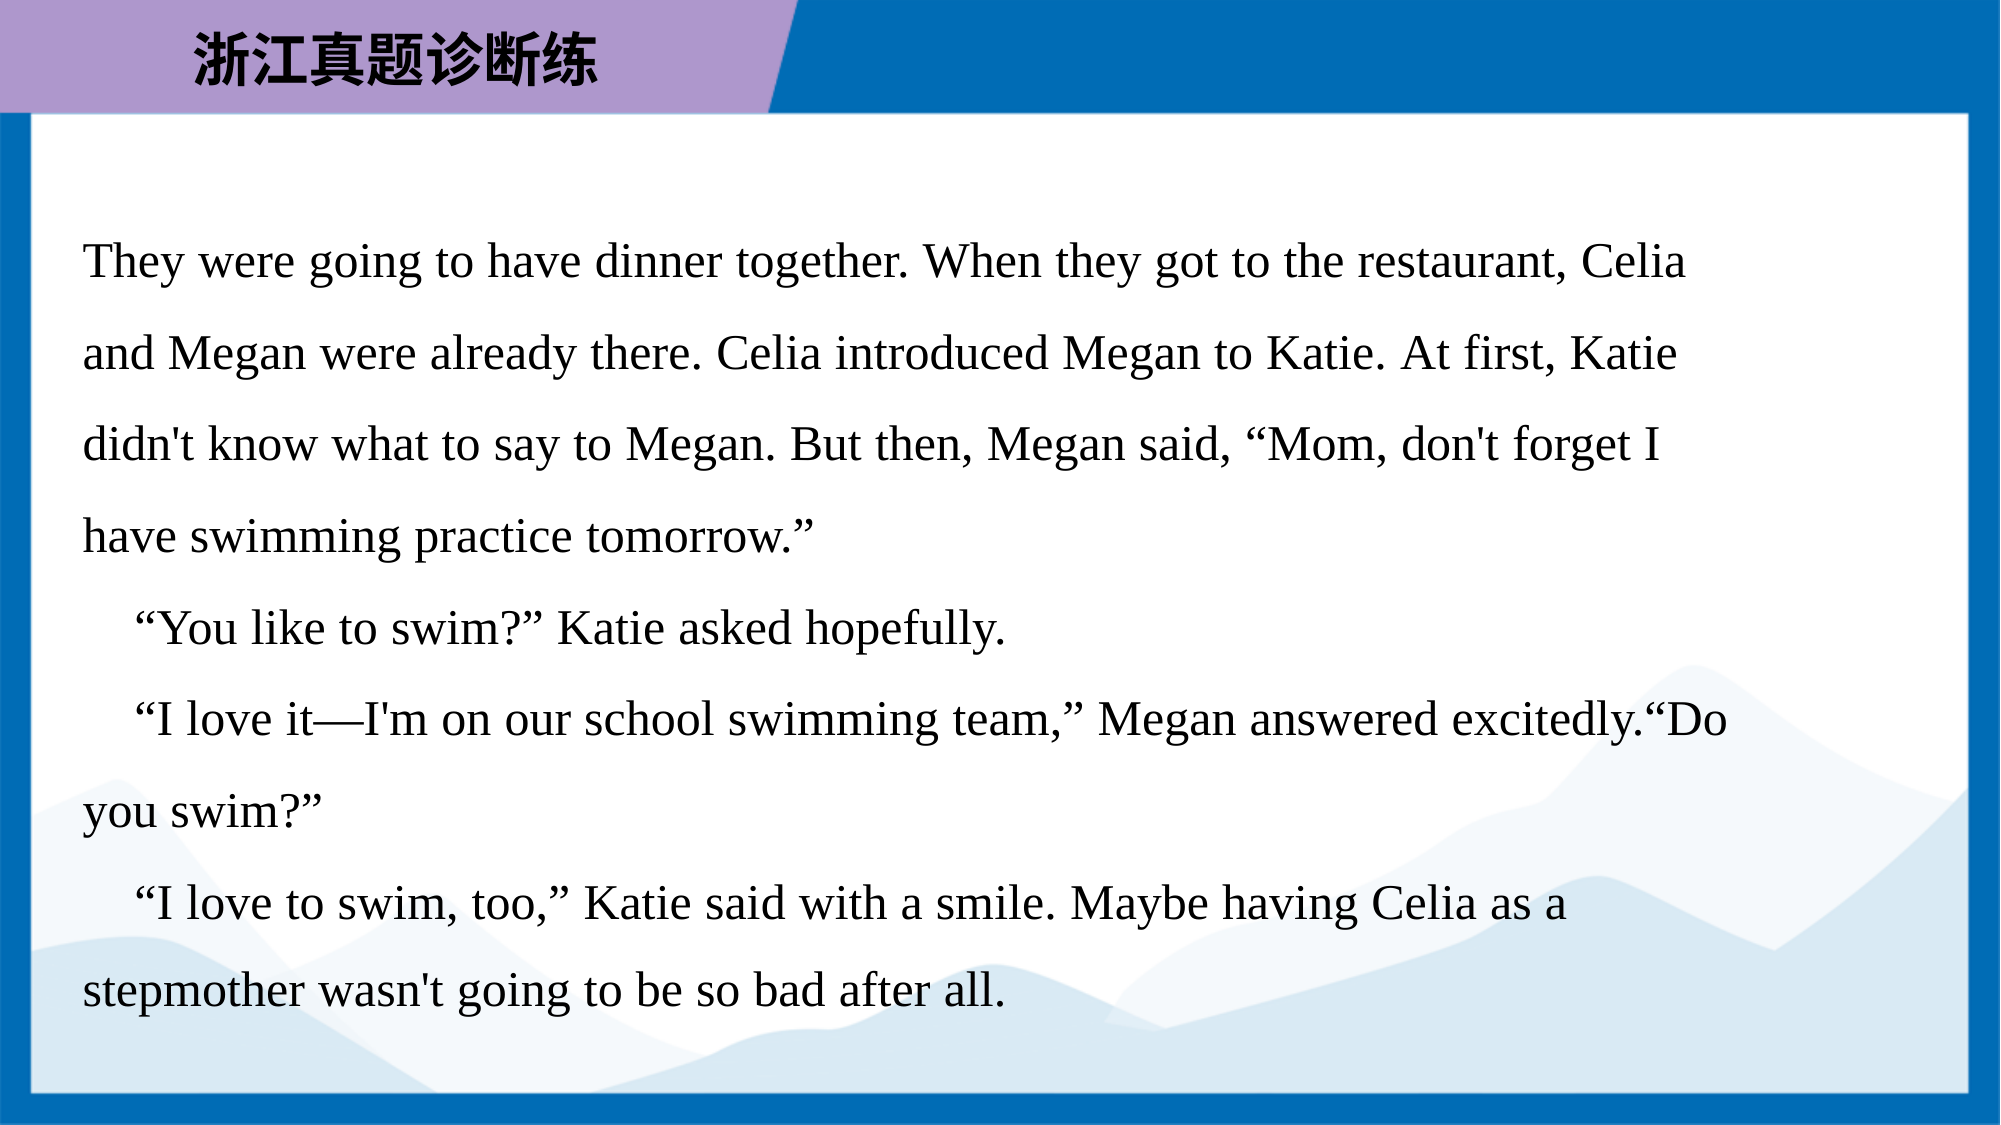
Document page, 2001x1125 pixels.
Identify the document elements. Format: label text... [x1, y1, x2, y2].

picture [0, 0, 2000, 1125]
text_box They were going to have dinner together. When they got to the restaurant, Celia and Megan were already there. Celia introduced Megan to Katie. At first, Katie didn't know what to say to Megan. But then, Megan said, “Mom, don't forget I have swimming practice tomorrow.” “You like to swim?” Katie asked hopefully. “I love it—I'm on our school swimming team,” Megan answered excitedly.“Do you swim?” “I love to swim, too,” Katie said with a smile. Maybe having Celia as a stepmother wasn't going to be so bad after all. [82, 195, 1917, 1008]
